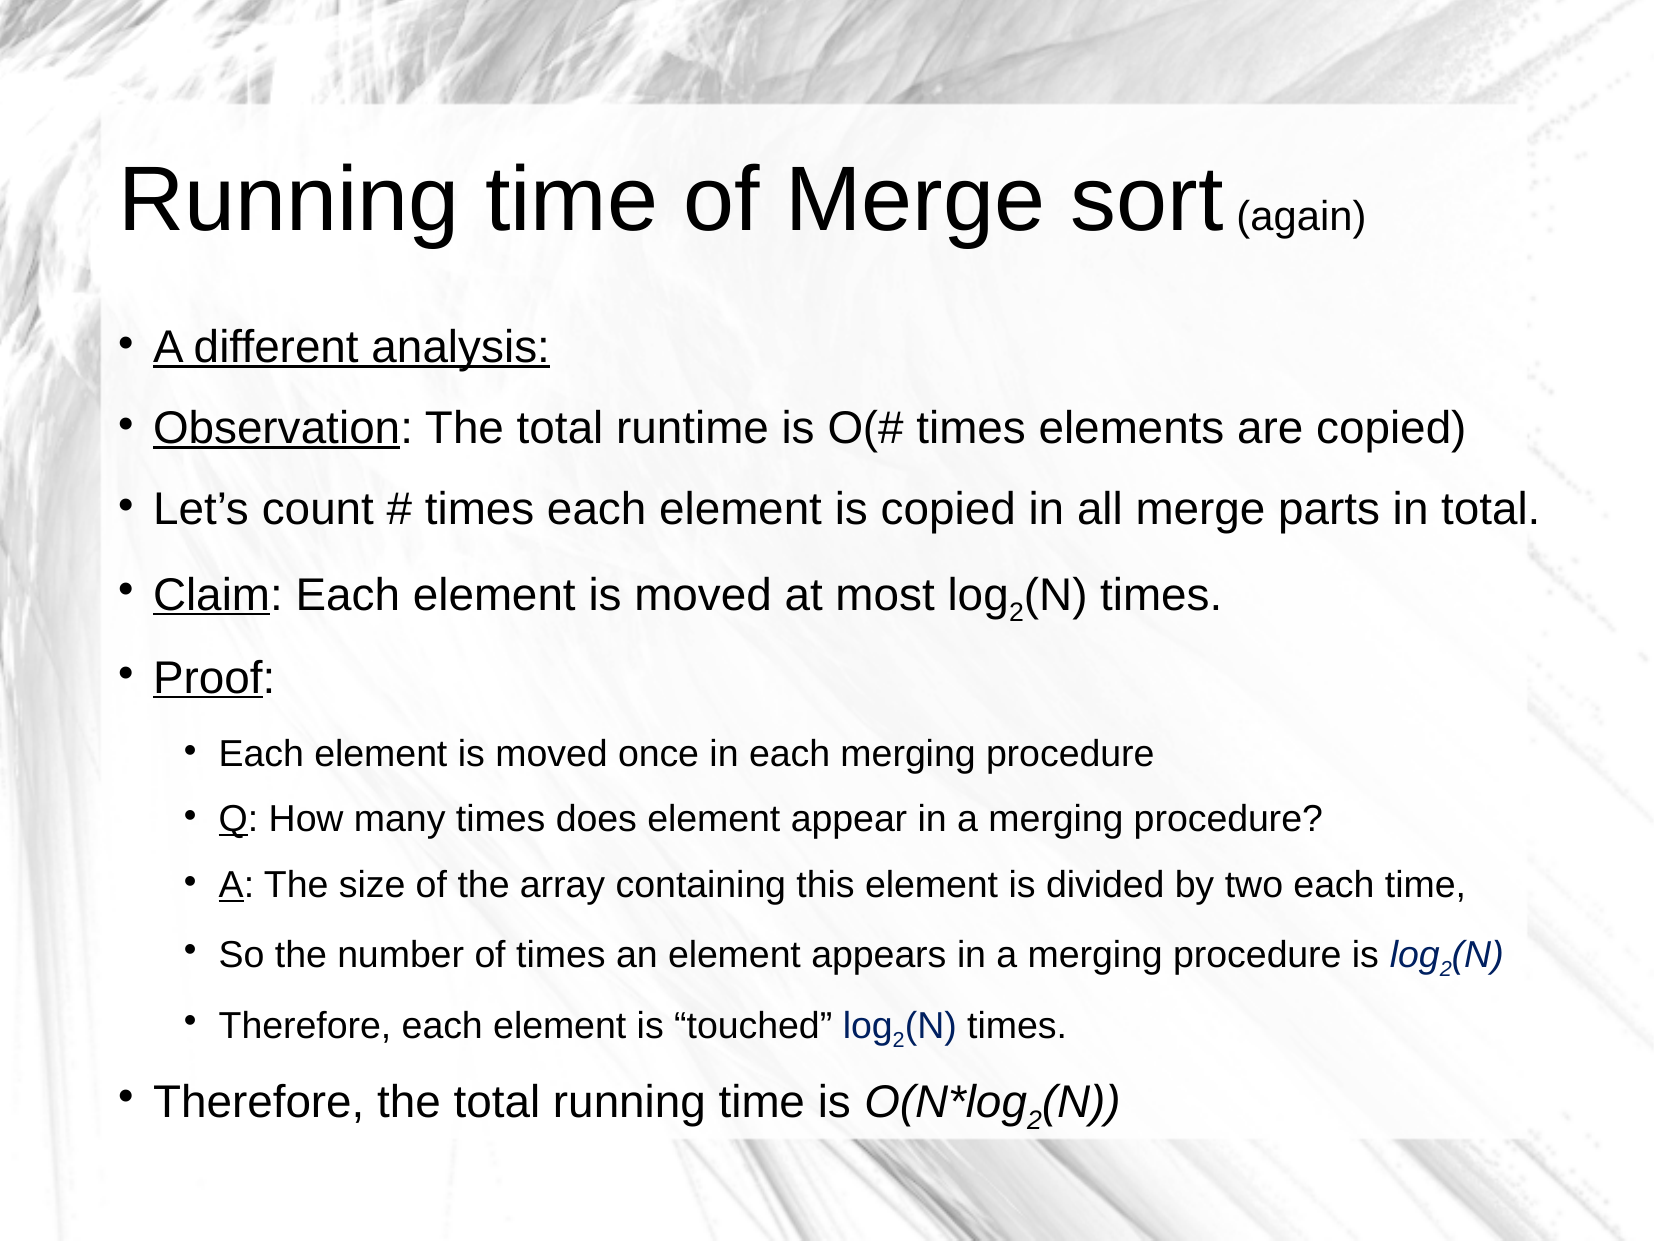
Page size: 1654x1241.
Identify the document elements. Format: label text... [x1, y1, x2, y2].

picture [0, 0, 1654, 1241]
title Running time of Merge sort (again) [118, 112, 1506, 281]
list A different analysis: Observation: The total runtime is O(# times elements are copied) Let’s count # times each element is copied in all merge parts in total. Claim: Each element is moved at most log2(N) times. Proof: Each element is moved once in each merging procedure Q: How many times does element appear in a merging procedure? A: The size of the array containing this element is divided by two each time, So the number of times an element appears in a merging procedure is log2(N) Therefore, each element is “touched” log2(N) times. Therefore, the total running time is O(N*log2(N)) [118, 319, 1571, 1109]
